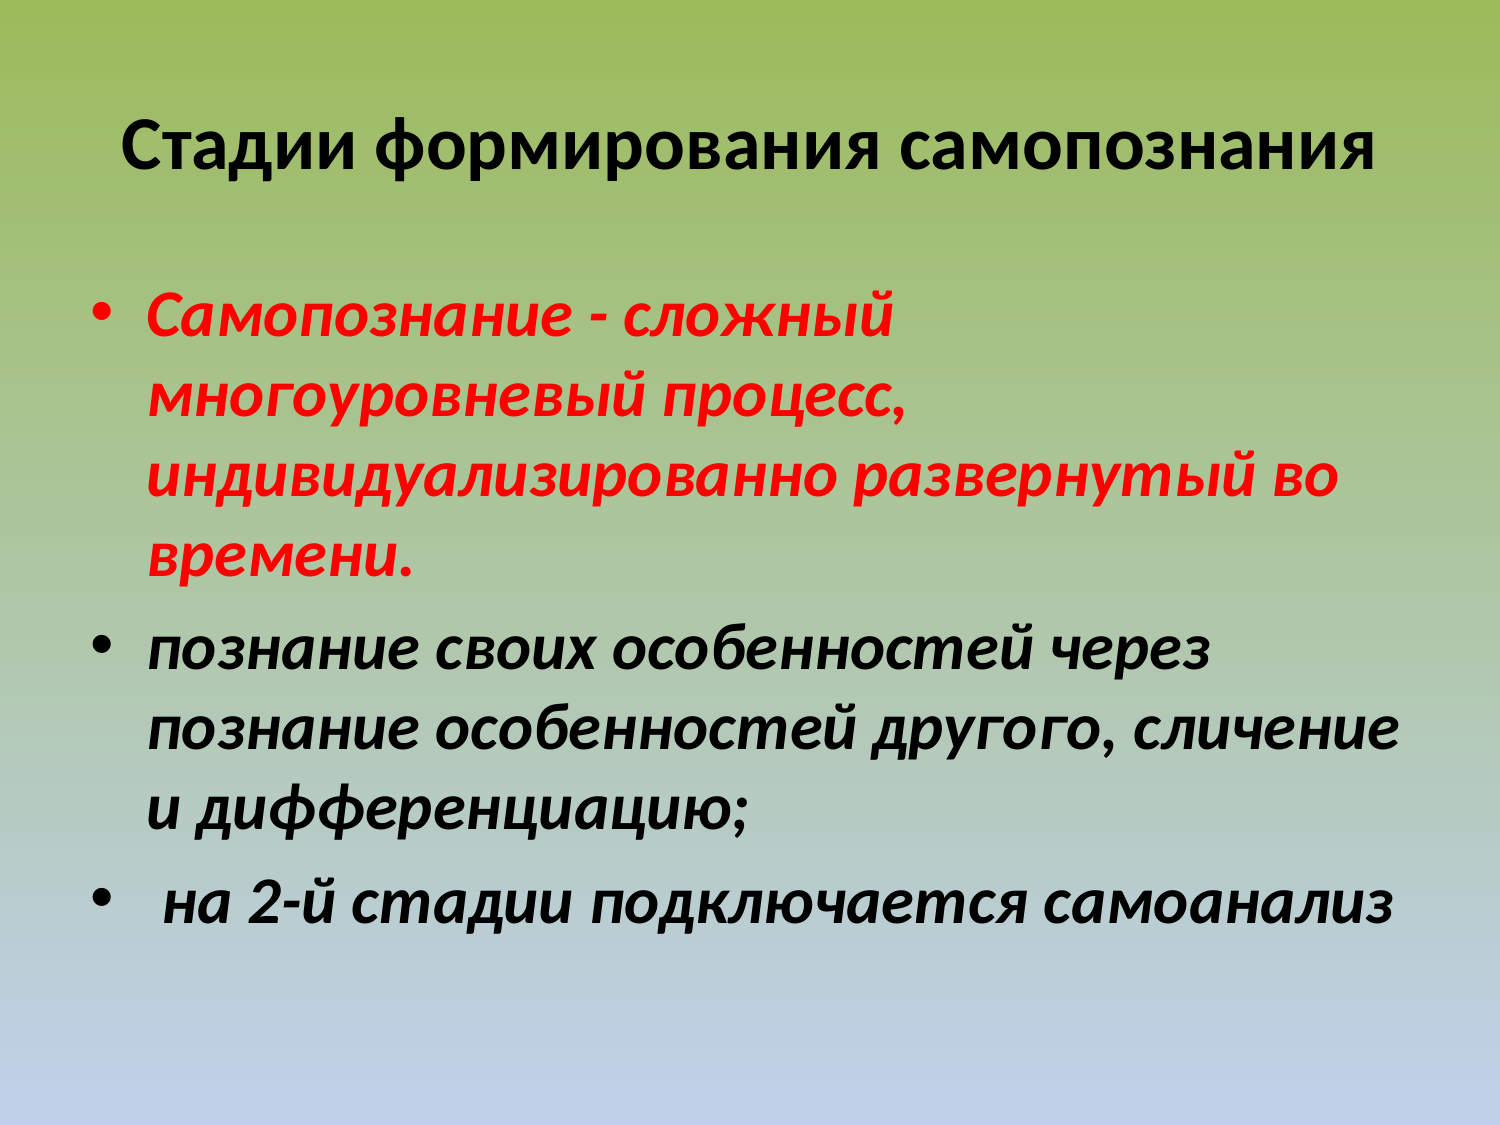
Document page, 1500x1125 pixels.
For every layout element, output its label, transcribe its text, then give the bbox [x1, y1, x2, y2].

list Самопознание - сложный многоуровневый процесс, индивидуализированно развернутый во времени. познание своих особенностей через познание особенностей другого, сличение и дифференциацию; на 2-й стадии подключается самоанализ [75, 262, 1425, 1005]
title Стадии формирования самопознания [75, 45, 1425, 233]
